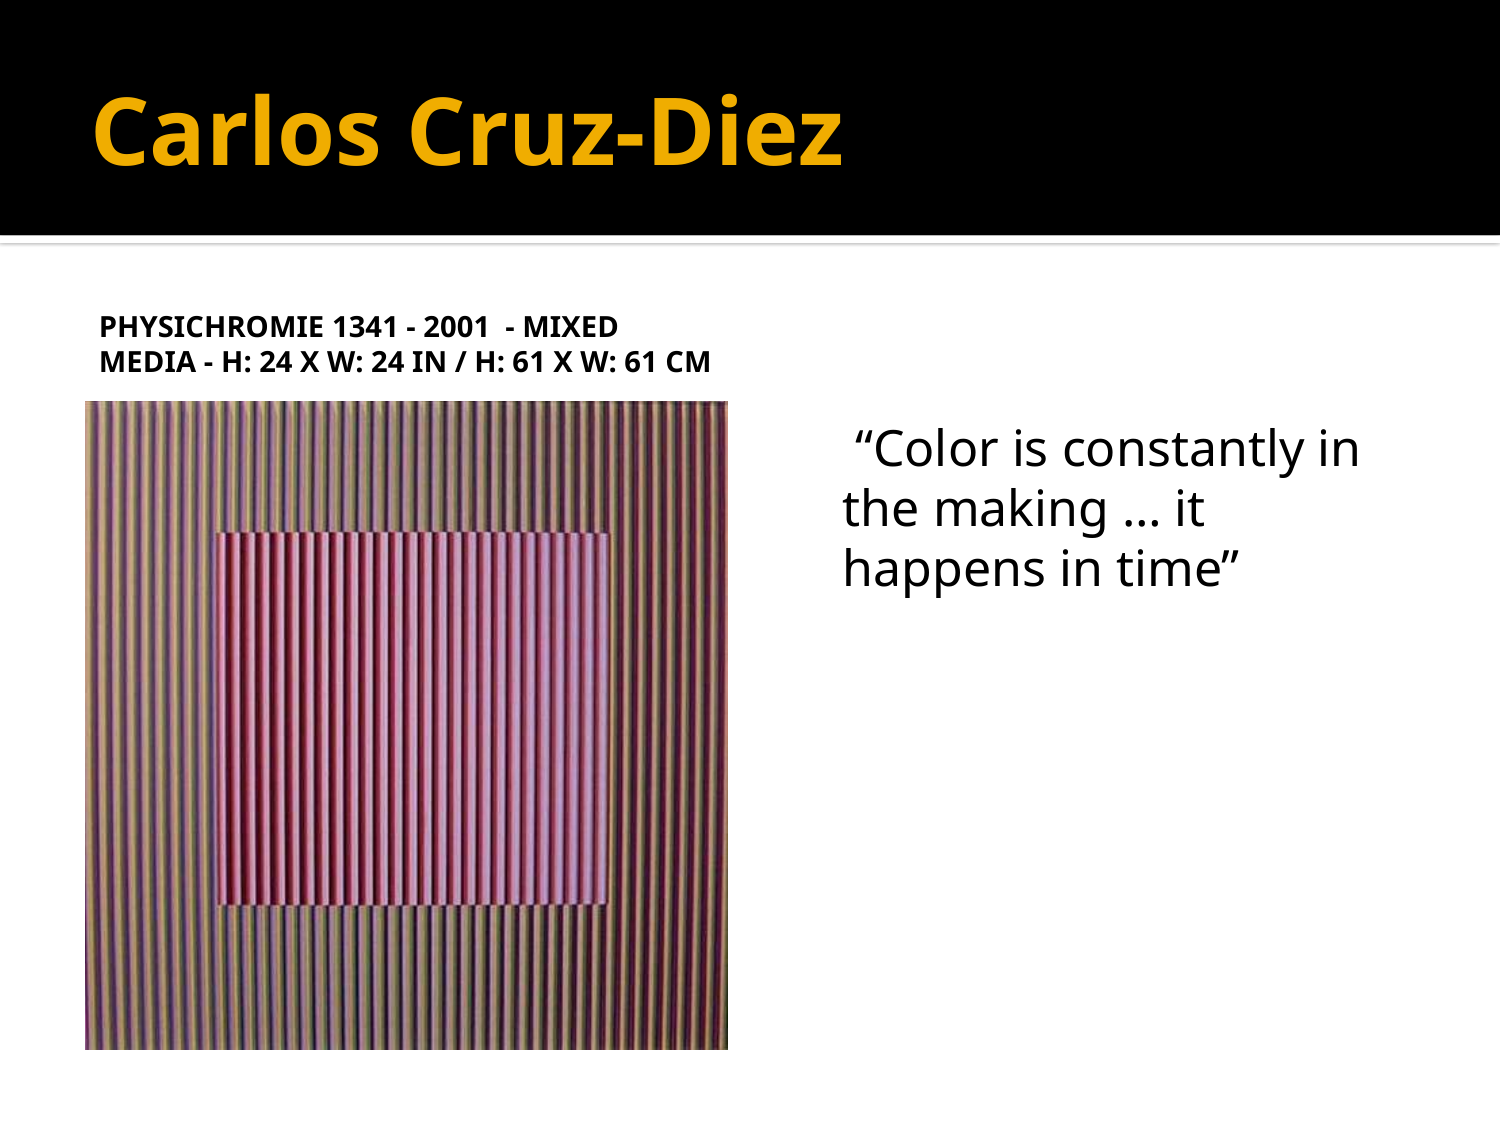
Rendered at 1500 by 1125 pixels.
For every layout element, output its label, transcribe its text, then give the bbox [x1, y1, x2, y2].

list “Color is constantly in the making … it happens in time” [761, 401, 1425, 1050]
list Physichromie 1341 - 2001 - Mixed media - h: 24 x w: 24 in / h: 61 x w: 61 cm [75, 278, 738, 400]
title Carlos Cruz-Diez [75, 24, 1425, 231]
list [85, 401, 728, 1050]
